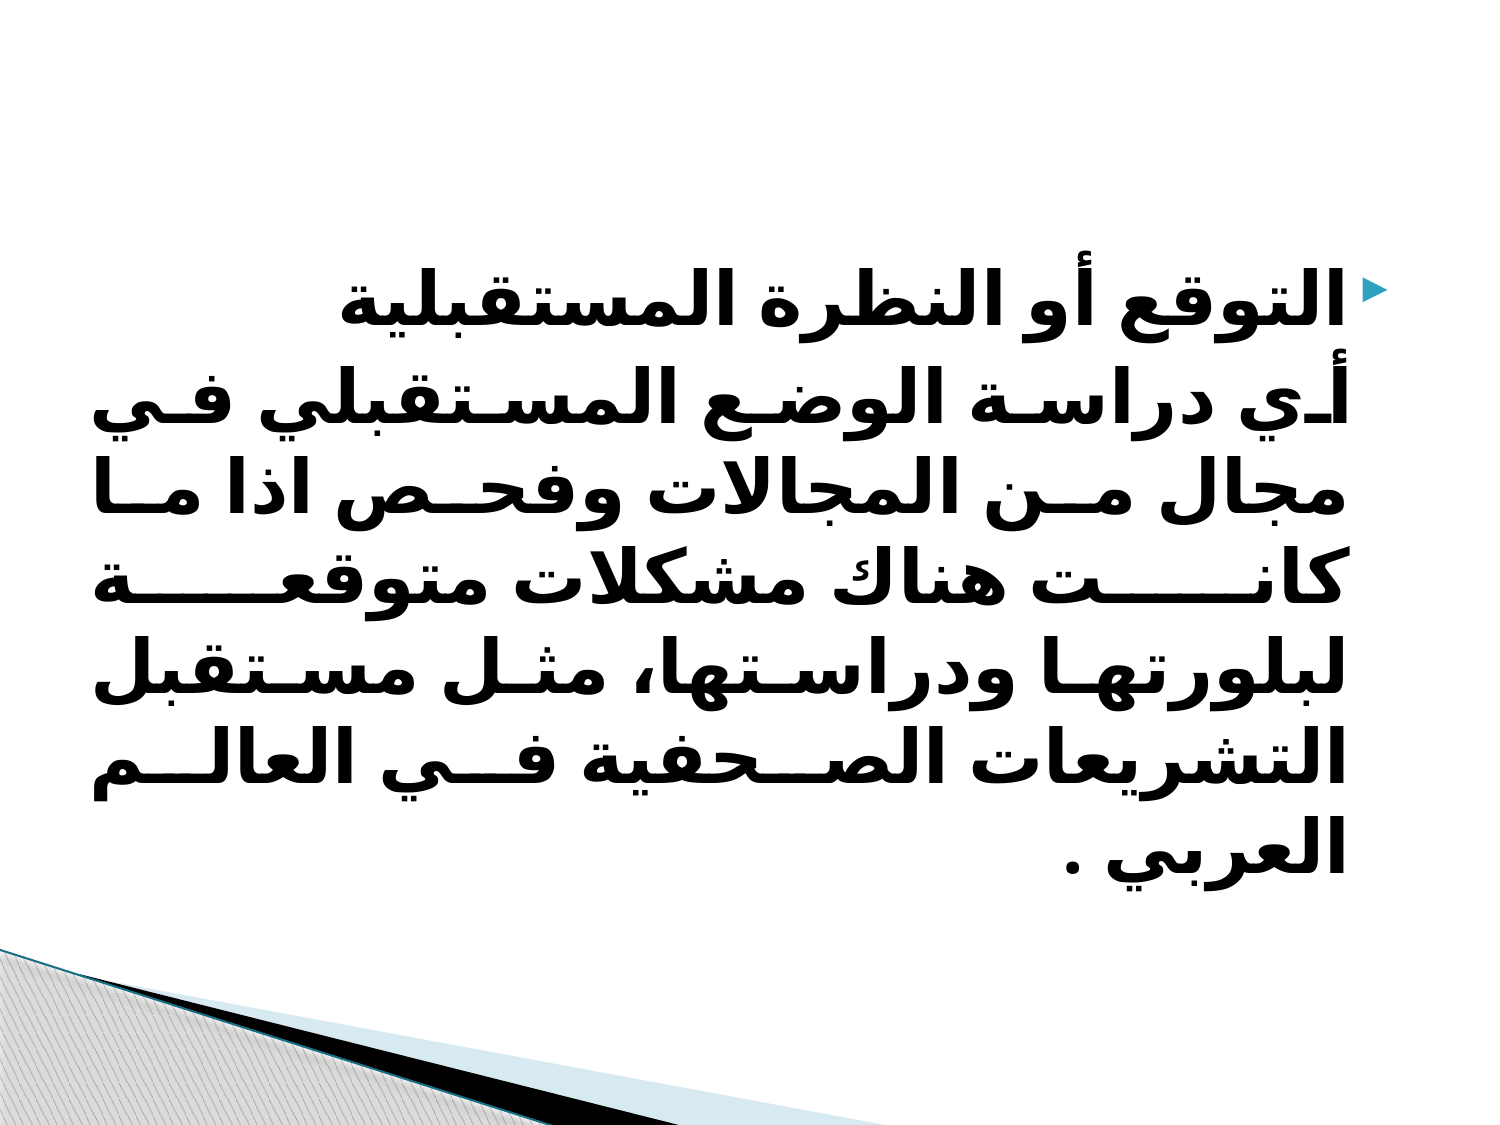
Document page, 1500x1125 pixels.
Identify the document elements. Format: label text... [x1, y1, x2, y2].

list التوقع أو النظرة المستقبلية أي دراسة الوضع المستقبلي في مجال من المجالات وفحص اذا ما كانت هناك مشكلات متوقعة لبلورتها ودراستها، مثل مستقبل التشريعات الصحفية في العالم العربي . [75, 243, 1425, 986]
